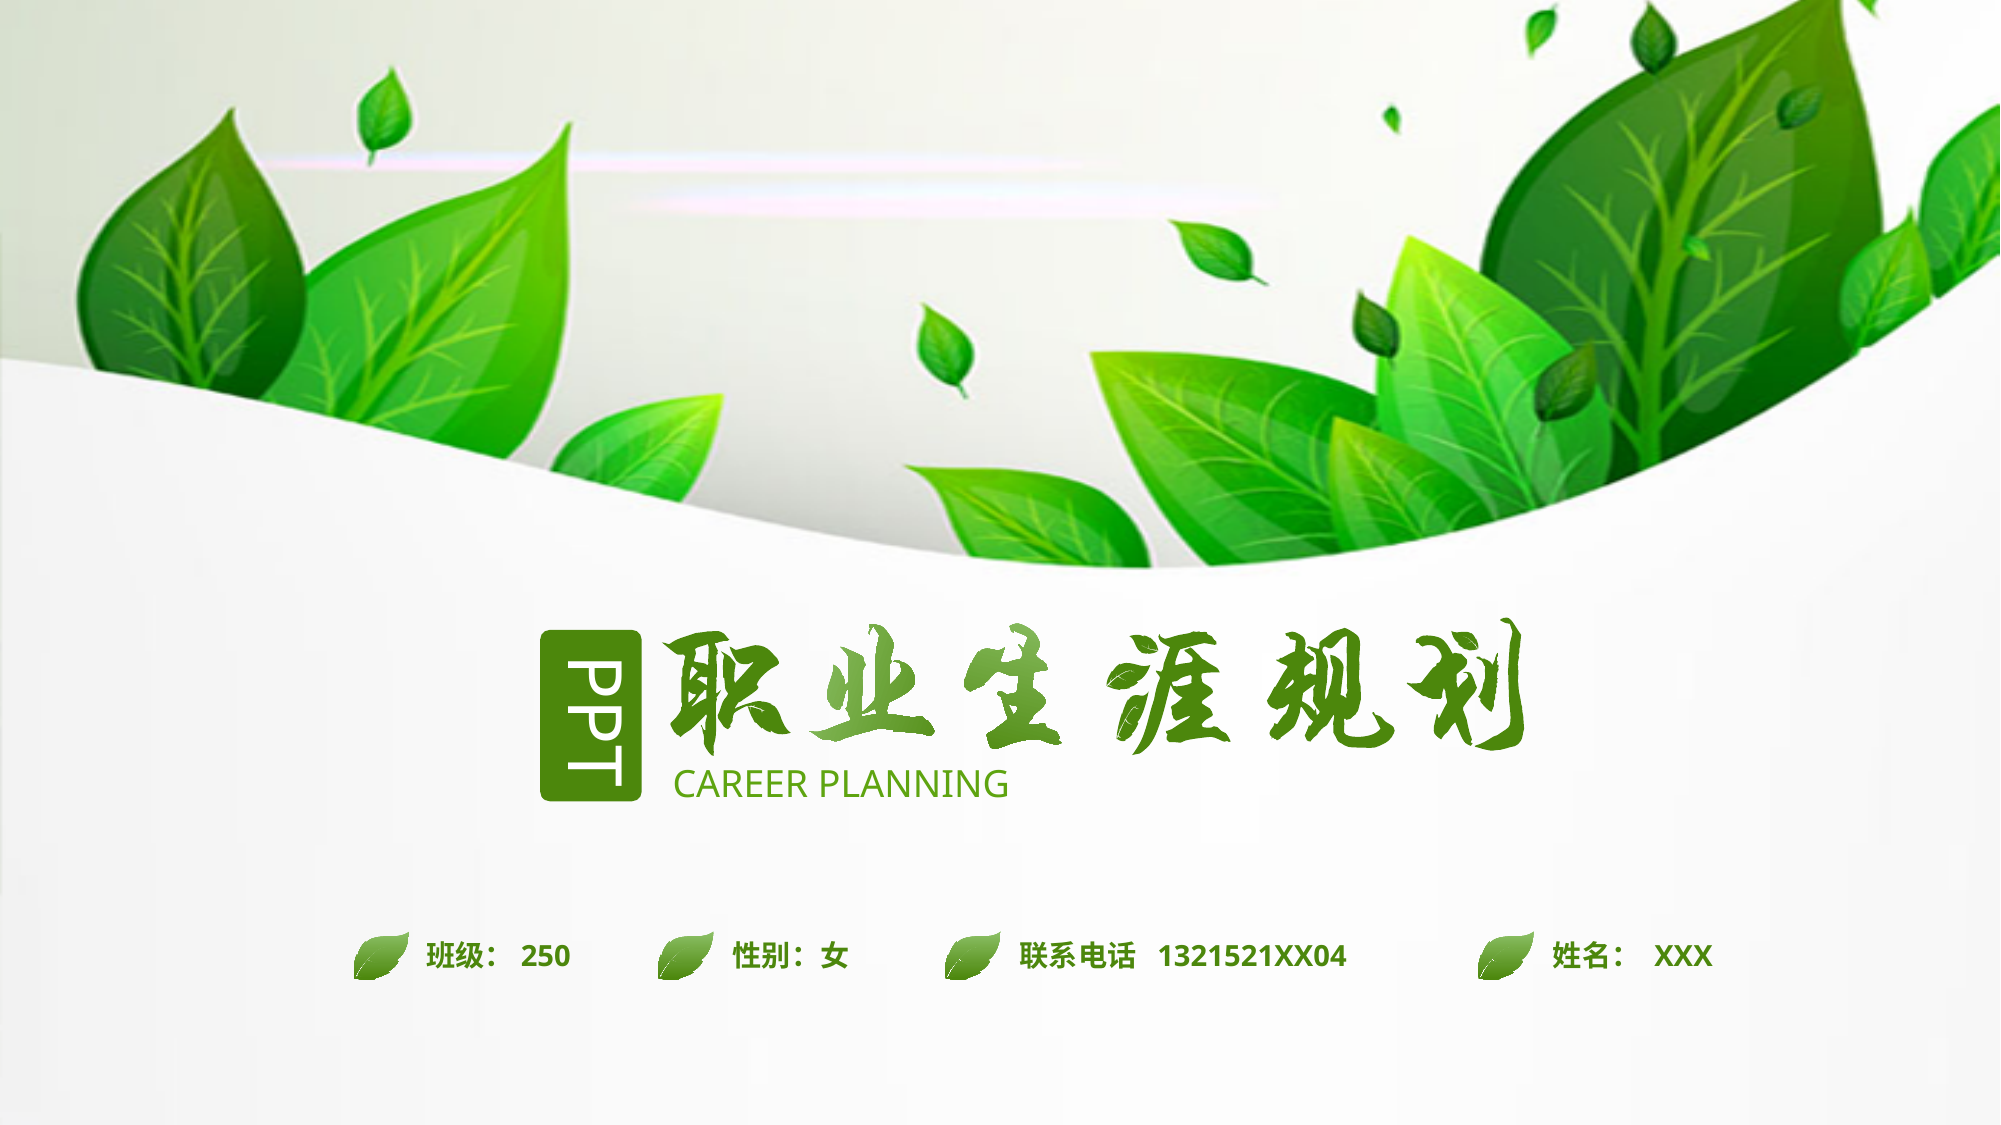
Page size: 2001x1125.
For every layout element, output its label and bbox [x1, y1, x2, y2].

text_box [353, 930, 1829, 981]
picture [0, 0, 2000, 1125]
text_box [657, 617, 1544, 814]
text_box [530, 629, 652, 802]
